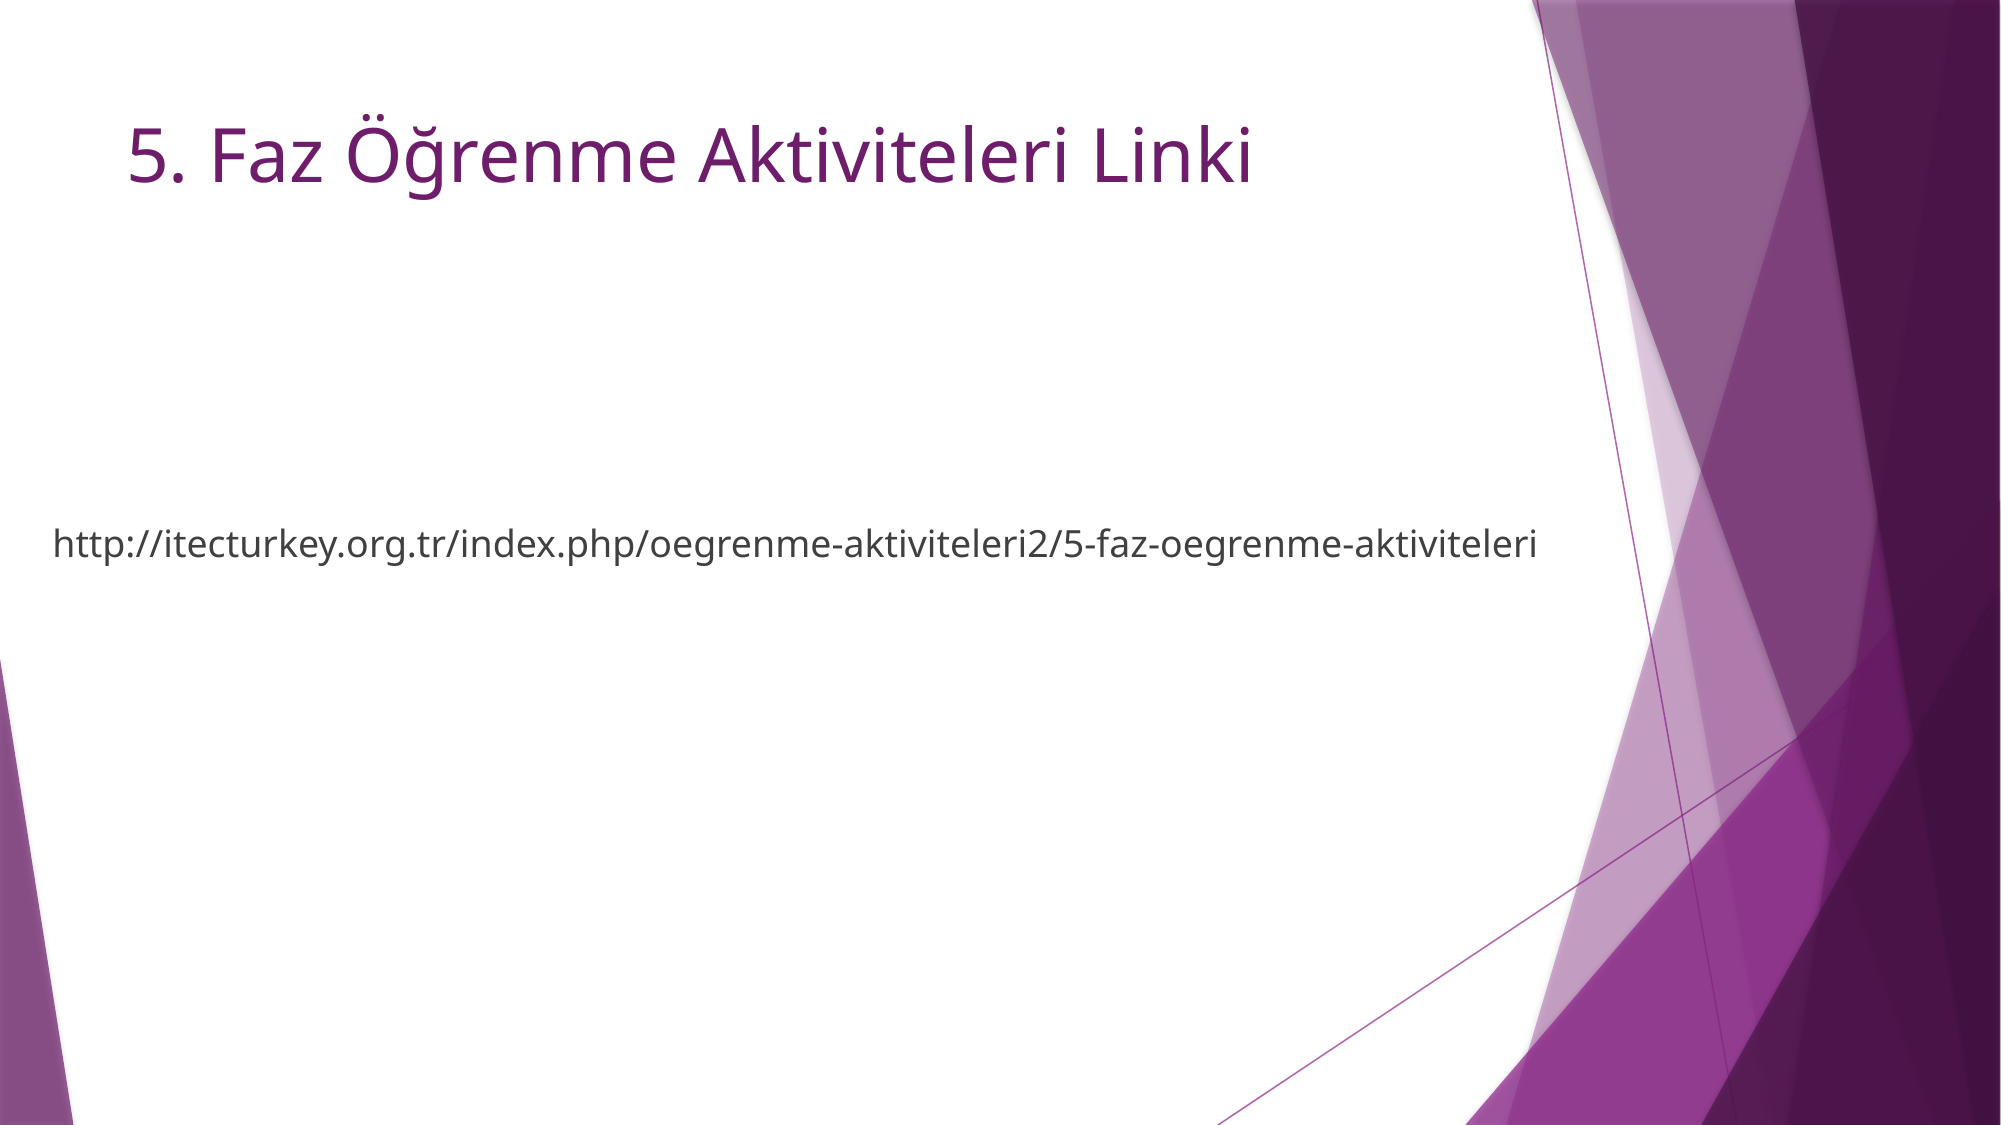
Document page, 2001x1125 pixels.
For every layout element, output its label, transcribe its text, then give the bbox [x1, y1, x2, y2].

list http://itecturkey.org.tr/index.php/oegrenme-aktiviteleri2/5-faz-oegrenme-aktiviteleri [37, 512, 1596, 652]
title 5. Faz Öğrenme Aktiviteleri Linki [111, 99, 1522, 317]
